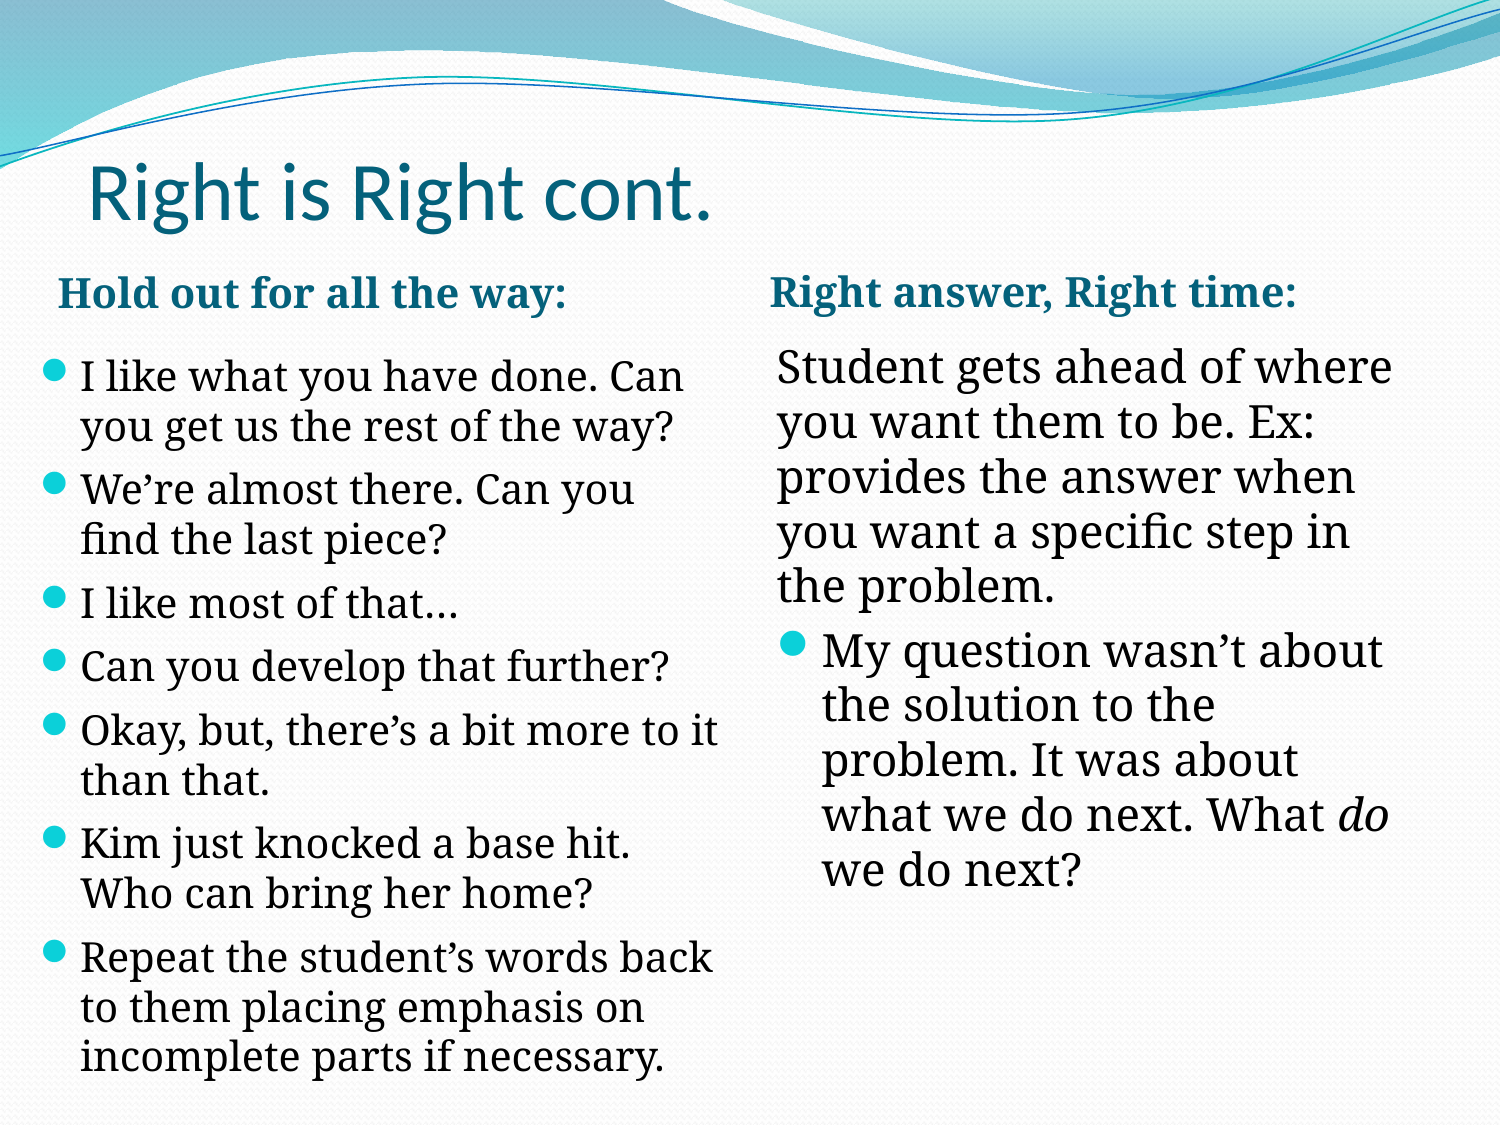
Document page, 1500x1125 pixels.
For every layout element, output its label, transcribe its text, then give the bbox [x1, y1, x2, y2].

list Hold out for all the way: [50, 237, 761, 346]
title Right is Right cont. [87, 50, 1438, 237]
list Student gets ahead of where you want them to be. Ex: provides the answer when you want a specific step in the problem. My question wasn’t about the solution to the problem. It was about what we do next. What do we do next? [761, 337, 1425, 1044]
list I like what you have done. Can you get us the rest of the way? We’re almost there. Can you find the last piece? I like most of that… Can you develop that further? Okay, but, there’s a bit more to it than that. Kim just knocked a base hit. Who can bring her home? Repeat the student’s words back to them placing emphasis on incomplete parts if necessary. [24, 350, 738, 1100]
list Right answer, Right time: [761, 237, 1500, 345]
